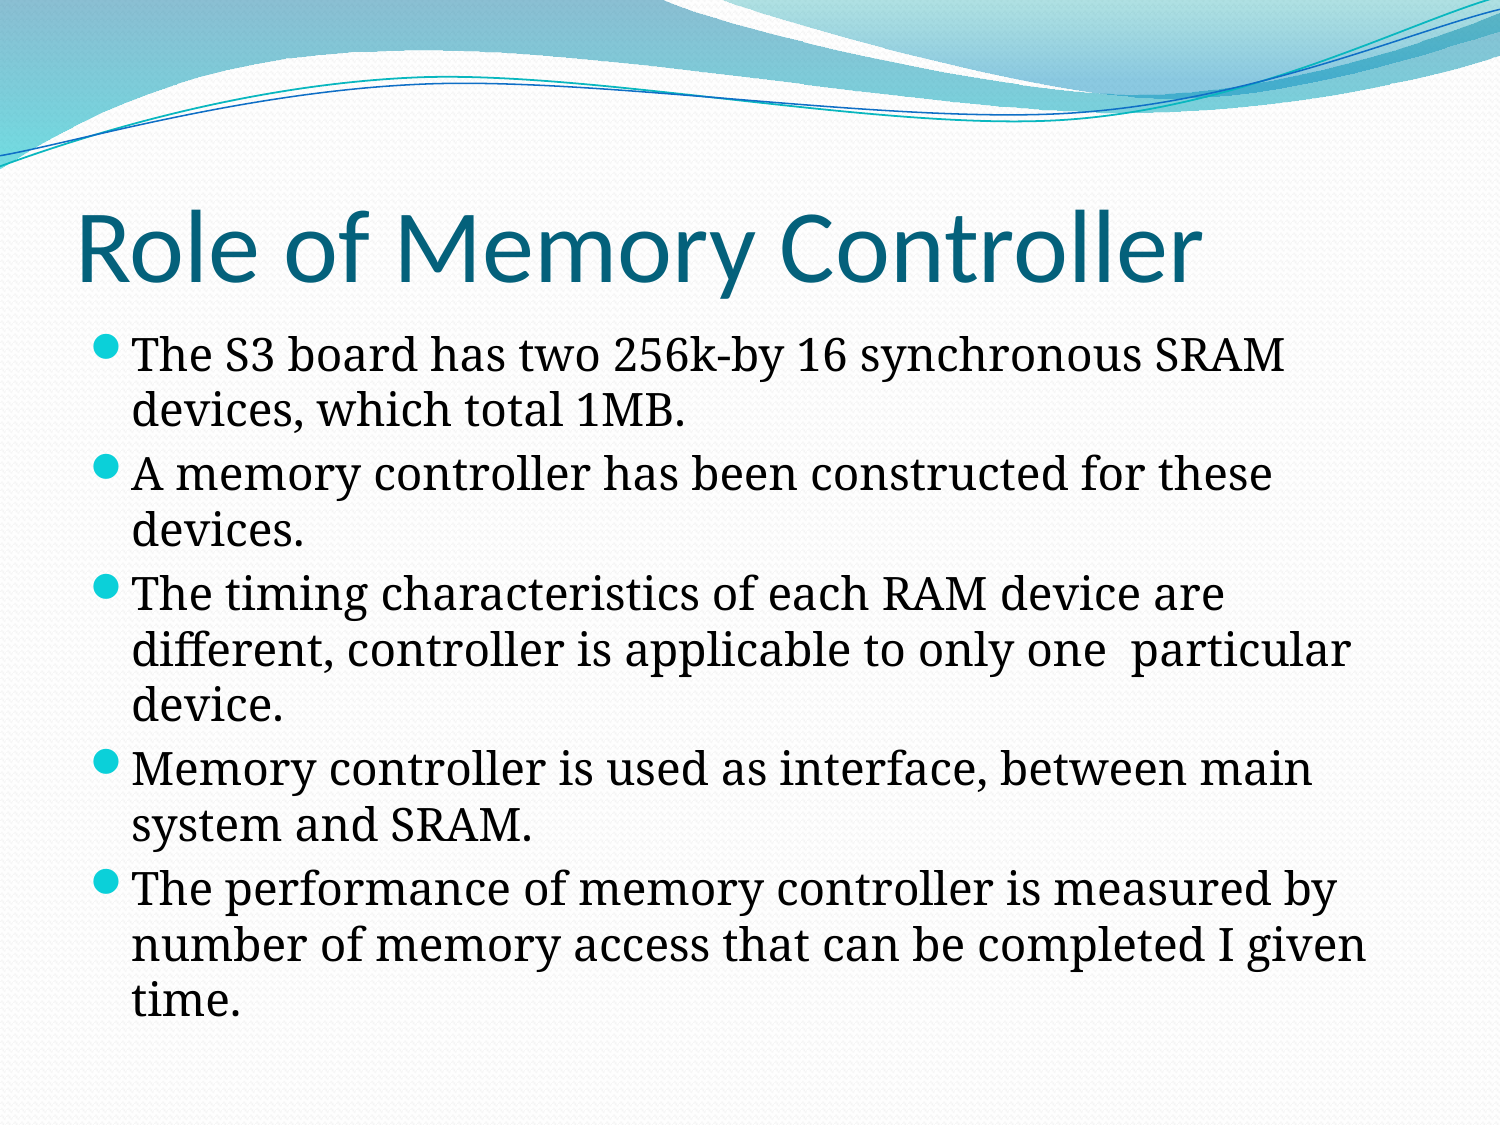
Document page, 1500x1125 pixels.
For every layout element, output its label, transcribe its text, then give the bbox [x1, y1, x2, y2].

list The S3 board has two 256k-by 16 synchronous SRAM devices, which total 1MB. A memory controller has been constructed for these devices. The timing characteristics of each RAM device are different, controller is applicable to only one particular device. Memory controller is used as interface, between main system and SRAM. The performance of memory controller is measured by number of memory access that can be completed I given time. [75, 317, 1425, 1038]
title Role of Memory Controller [75, 115, 1425, 303]
